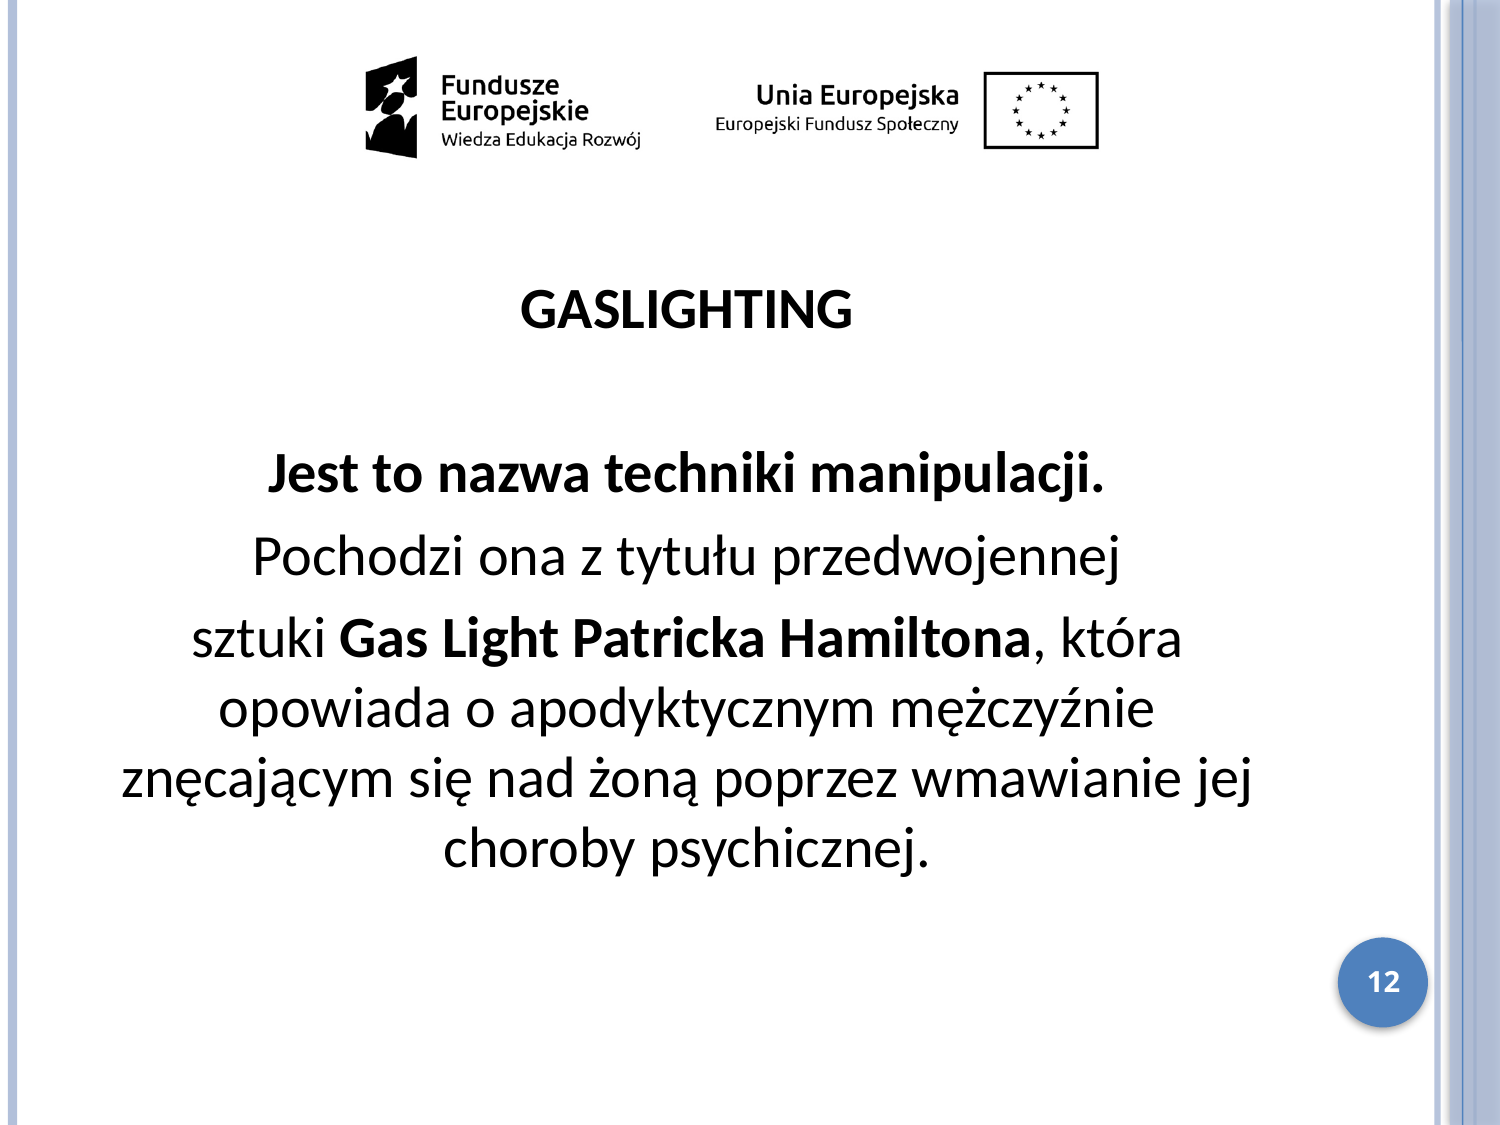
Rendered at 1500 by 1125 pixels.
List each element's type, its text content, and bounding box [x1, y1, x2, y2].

picture [340, 30, 1124, 184]
slide_number 12 [1333, 940, 1434, 1027]
list GASLIGHTING Jest to nazwa techniki manipulacji. Pochodzi ona z tytułu przedwojennej sztuki Gas Light Patricka Hamiltona, która opowiada o apodyktycznym mężczyźnie znęcającym się nad żoną poprzez wmawianie jej choroby psychicznej. [75, 262, 1300, 1062]
